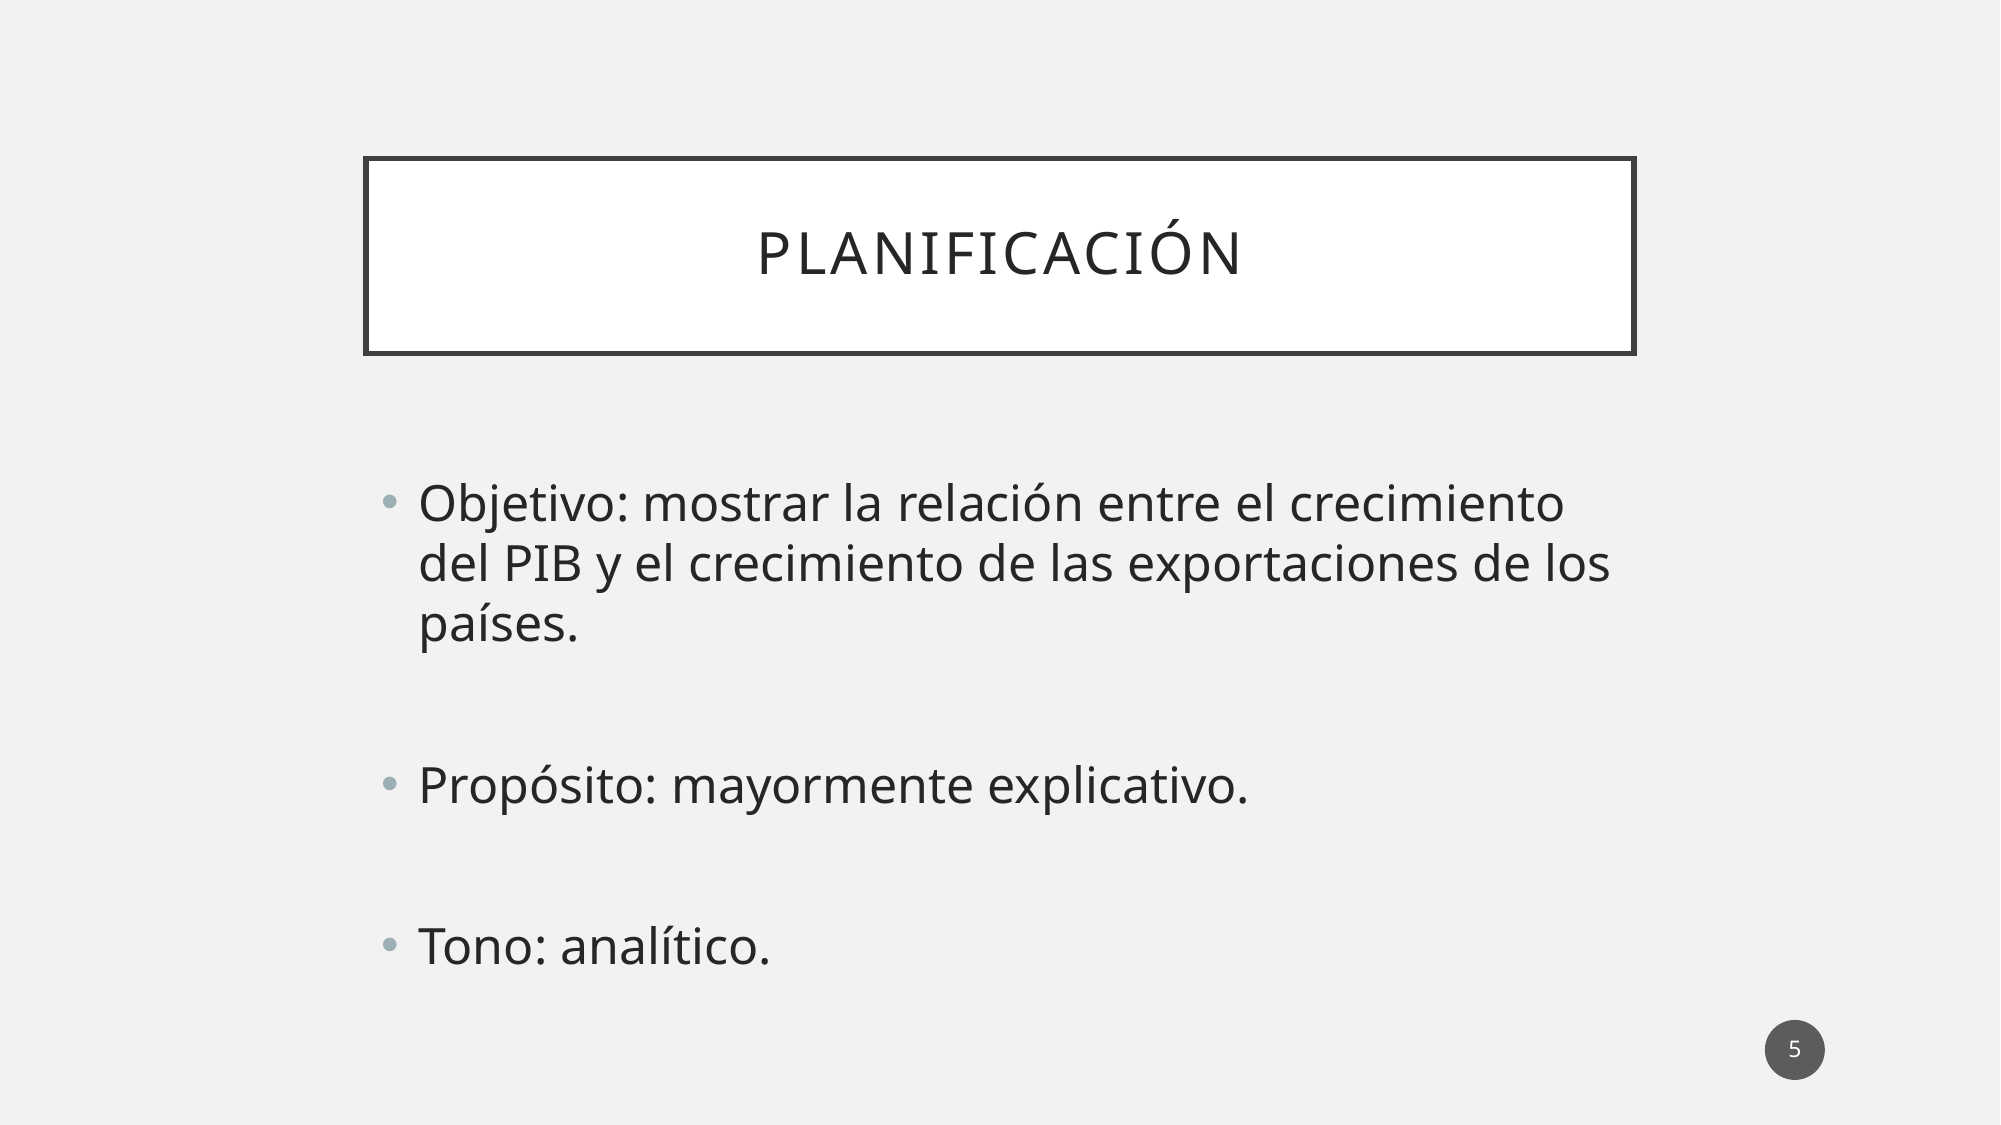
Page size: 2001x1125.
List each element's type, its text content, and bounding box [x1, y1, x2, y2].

list Objetivo: mostrar la relación entre el crecimiento del PIB y el crecimiento de las exportaciones de los países. Propósito: mayormente explicativo. Tono: analítico. [366, 463, 1634, 1032]
title PLANIFICACIÓN [363, 156, 1637, 356]
slide_number 5 [1764, 1019, 1825, 1080]
